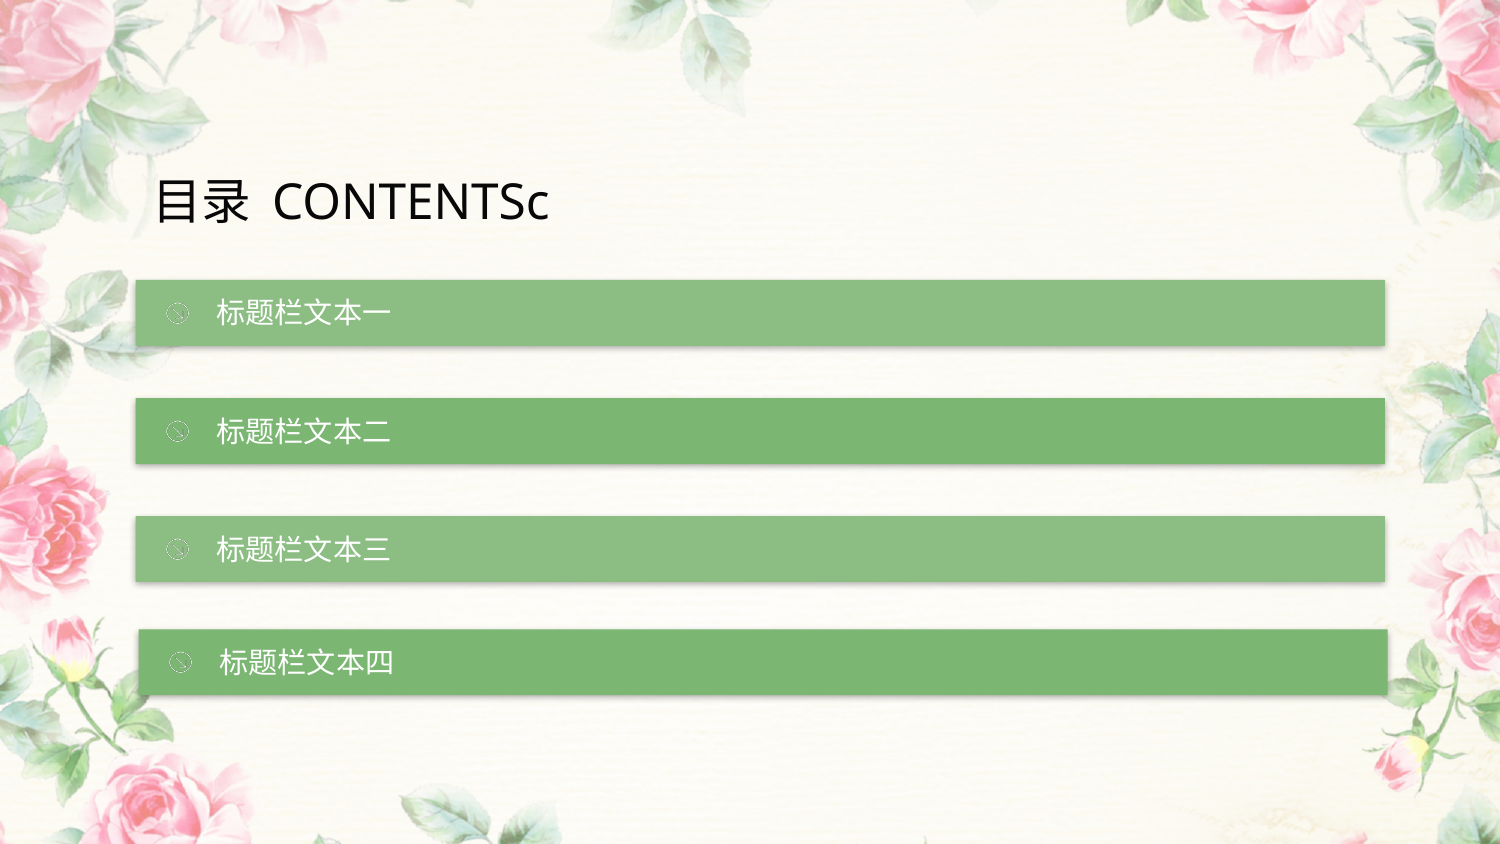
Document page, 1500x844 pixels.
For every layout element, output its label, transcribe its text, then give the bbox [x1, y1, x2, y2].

text_box 标题栏文本一 [155, 293, 1387, 336]
text_box [135, 516, 1385, 582]
text_box [135, 398, 1385, 465]
text_box 标题栏文本三 [155, 529, 1387, 572]
text_box [138, 629, 1388, 696]
text_box 标题栏文本二 [155, 411, 1387, 455]
picture [0, 0, 1500, 844]
text_box [135, 279, 1385, 346]
text_box 标题栏文本四 [158, 642, 1390, 686]
text_box 目录 CONTENTSc [137, 161, 585, 237]
